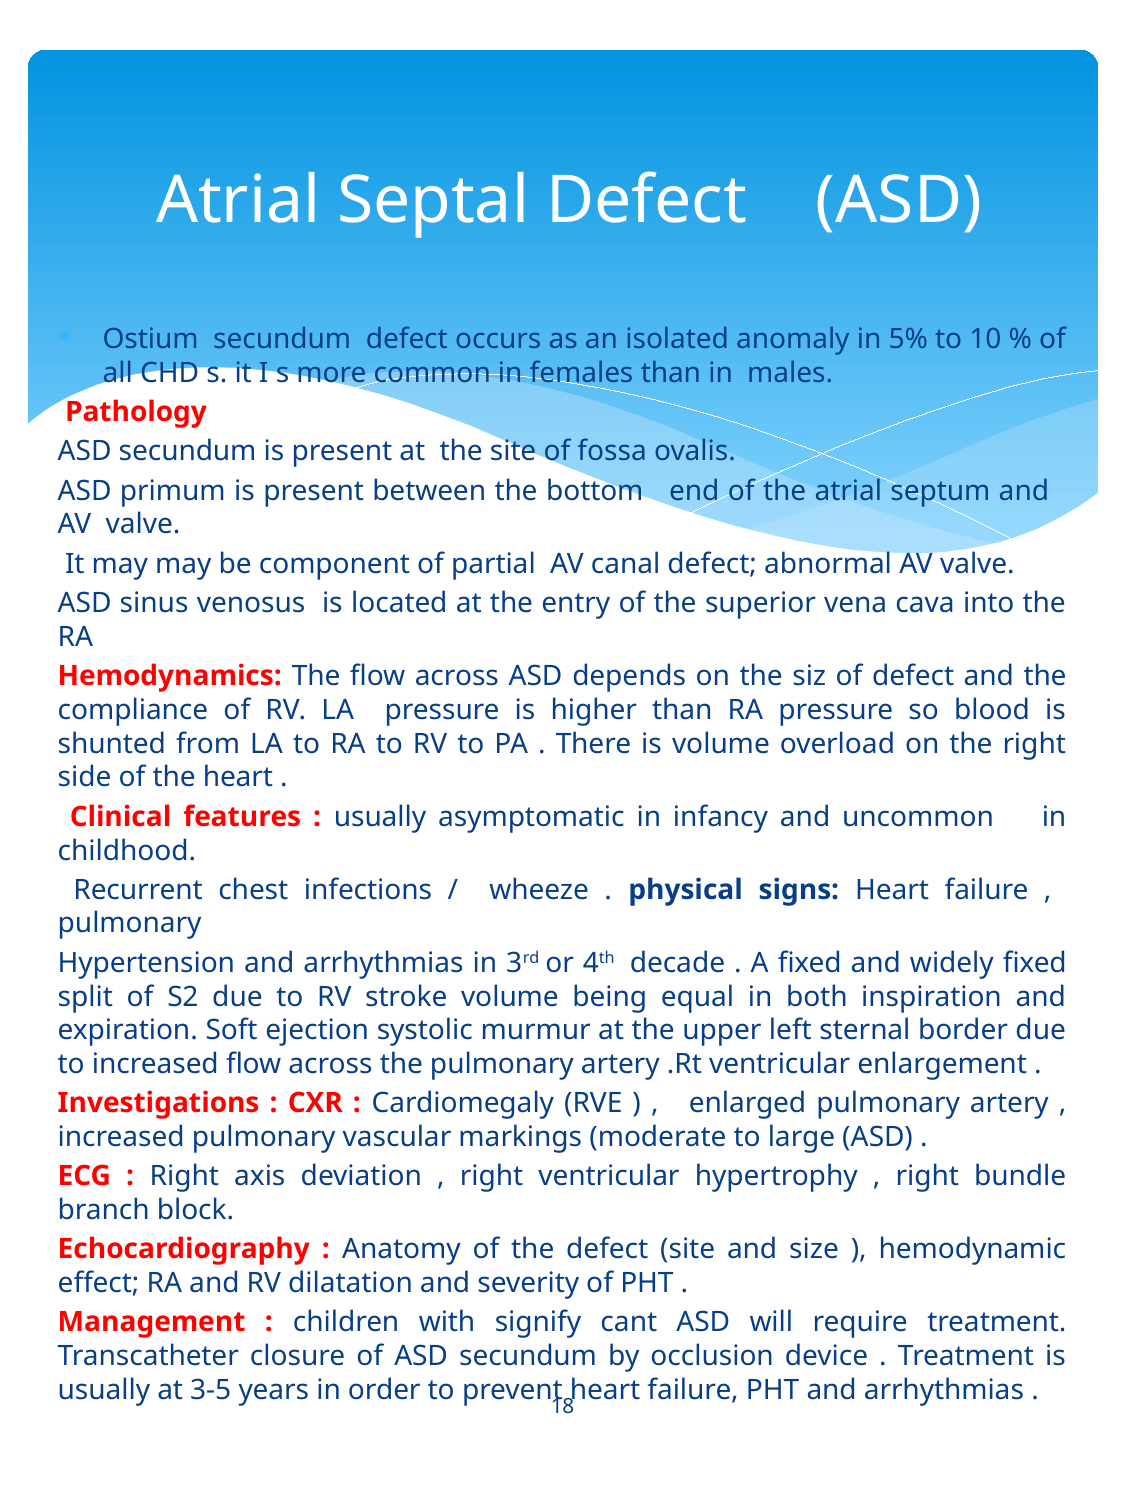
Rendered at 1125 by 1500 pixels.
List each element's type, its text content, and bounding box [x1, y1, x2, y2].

slide_number 18 [491, 1367, 634, 1447]
list Ostium secundum defect occurs as an isolated anomaly in 5% to 10 % of all CHD s. it I s more common in females than in males. Pathology ASD secundum is present at the site of fossa ovalis. ASD primum is present between the bottom end of the atrial septum and AV valve. It may may be component of partial AV canal defect; abnormal AV valve. ASD sinus venosus is located at the entry of the superior vena cava into the RA Hemodynamics: The flow across ASD depends on the siz of defect and the compliance of RV. LA pressure is higher than RA pressure so blood is shunted from LA to RA to RV to PA . There is volume overload on the right side of the heart . Clinical features : usually asymptomatic in infancy and uncommon in childhood. Recurrent chest infections / wheeze . physical signs: Heart failure , pulmonary Hypertension and arrhythmias in 3rd or 4th decade . A fixed and widely fixed split of S2 due to RV stroke volume being equal in both inspiration and expiration. Soft ejection systolic murmur at the upper left sternal border due to increased flow across the pulmonary artery .Rt ventricular enlargement . Investigations : CXR : Cardiomegaly (RVE ) , enlarged pulmonary artery , increased pulmonary vascular markings (moderate to large (ASD) . ECG : Right axis deviation , right ventricular hypertrophy , right bundle branch block. Echocardiography : Anatomy of the defect (site and size ), hemodynamic effect; RA and RV dilatation and severity of PHT . Management : children with signify cant ASD will require treatment. Transcatheter closure of ASD secundum by occlusion device . Treatment is usually at 3-5 years in order to prevent heart failure, PHT and arrhythmias . [42, 312, 1083, 1400]
title Atrial Septal Defect (ASD) [54, 147, 1068, 325]
